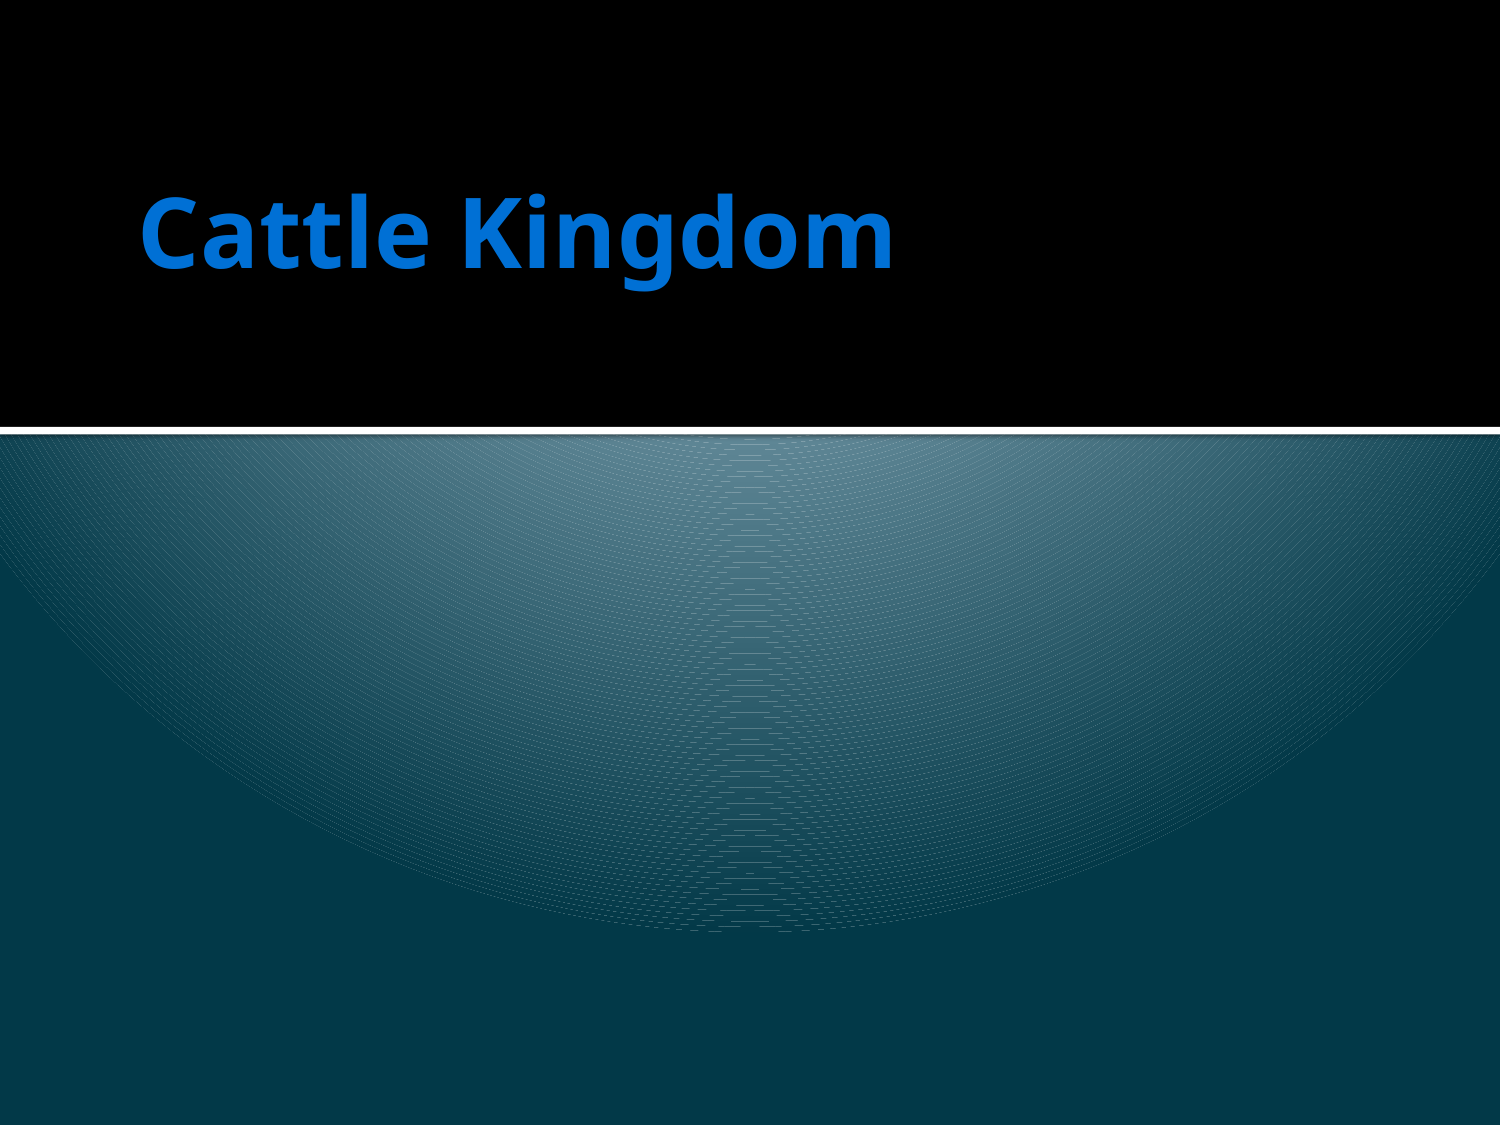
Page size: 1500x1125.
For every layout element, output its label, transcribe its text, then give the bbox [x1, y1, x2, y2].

title Cattle Kingdom [123, 19, 1438, 288]
